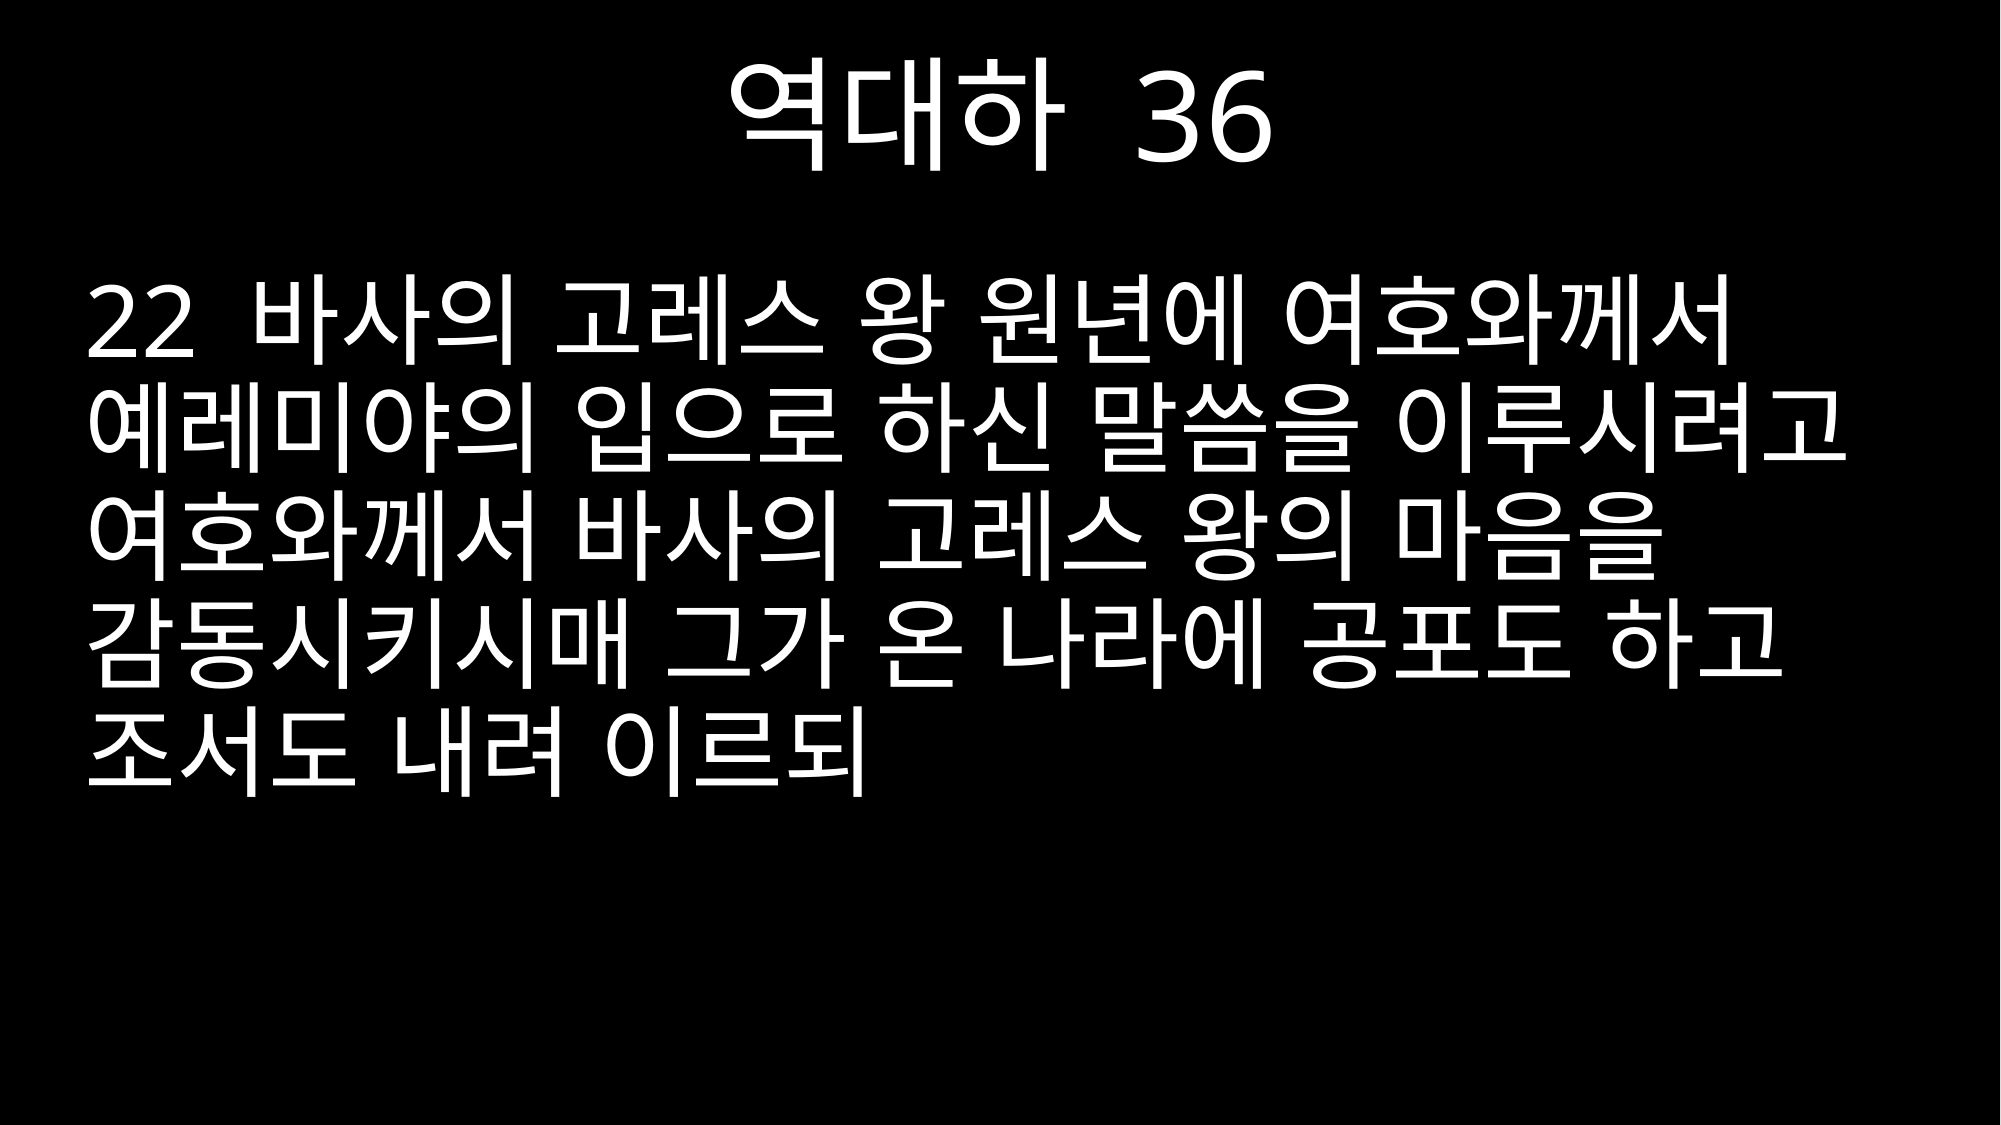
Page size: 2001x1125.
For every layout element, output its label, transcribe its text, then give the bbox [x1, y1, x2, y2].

footer 역대하 36 [0, 32, 2000, 192]
picture [0, 0, 2001, 1125]
list 22 바사의 고레스 왕 원년에 여호와께서 예레미야의 입으로 하신 말씀을 이루시려고 여호와께서 바사의 고레스 왕의 마음을 감동시키시매 그가 온 나라에 공포도 하고 조서도 내려 이르되 [69, 263, 1953, 423]
